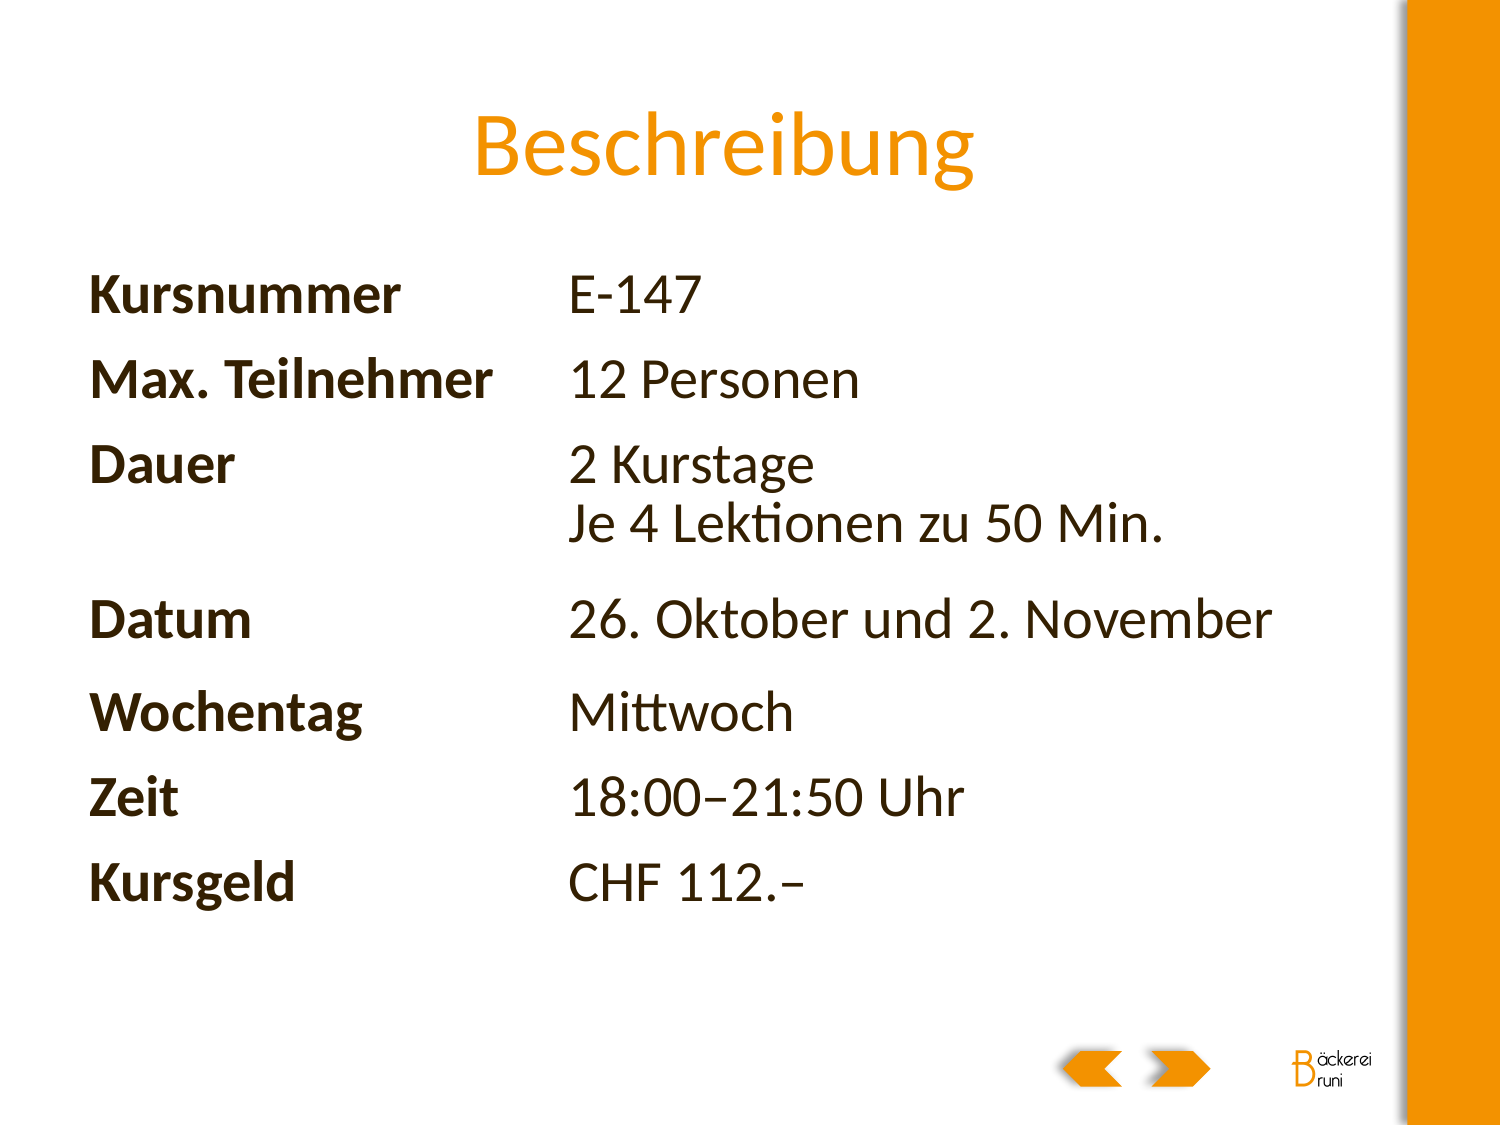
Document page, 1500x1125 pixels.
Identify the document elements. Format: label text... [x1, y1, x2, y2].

table_cell 12 Personen [554, 347, 1374, 432]
picture [1287, 1046, 1377, 1090]
table_cell Dauer [75, 432, 554, 587]
table_cell 2 Kurstage Je 4 Lektionen zu 50 Min. [554, 432, 1374, 587]
table_cell Kursgeld [75, 850, 554, 935]
table_header E-147 [554, 262, 1374, 347]
table_cell Datum [75, 587, 554, 680]
table_cell 18:00–21:50 Uhr [554, 765, 1374, 850]
title Beschreibung [75, 45, 1375, 233]
table_cell Mittwoch [554, 680, 1374, 765]
table_cell Zeit [75, 765, 554, 850]
table_cell Wochentag [75, 680, 554, 765]
table_cell Max. Teilnehmer [75, 347, 554, 432]
table_header Kursnummer [75, 262, 554, 347]
table_cell 26. Oktober und 2. November [554, 587, 1374, 680]
table_cell CHF 112.– [554, 850, 1374, 935]
